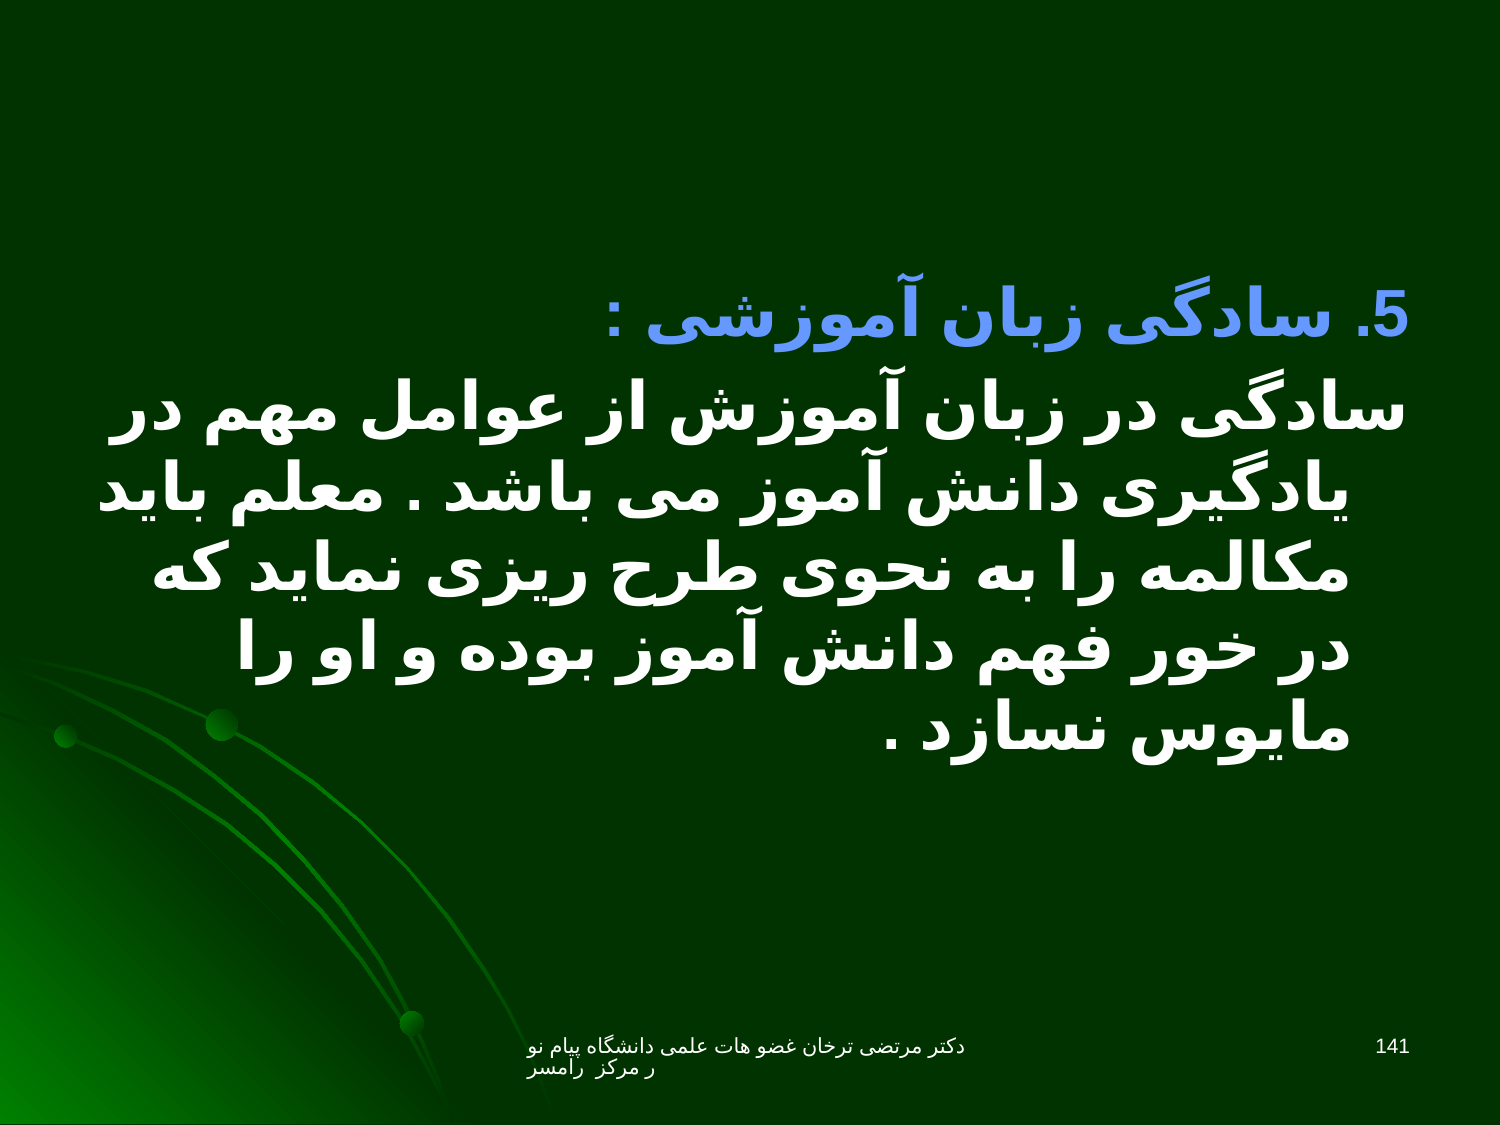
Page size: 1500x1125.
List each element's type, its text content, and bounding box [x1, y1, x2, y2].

footer دکتر مرتضی ترخان غضو هات علمی دانشگاه پیام نور مرکز رامسر [512, 1024, 988, 1101]
slide_number 141 [1074, 1024, 1426, 1101]
list 5. سادگی زبان آموزشی : سادگی در زبان آموزش از عوامل مهم در یادگیری دانش آموز می باشد . معلم باید مکالمه را به نحوی طرح ریزی نماید که در خور فهم دانش آموز بوده و او را مایوس نسازد . [74, 262, 1426, 1006]
